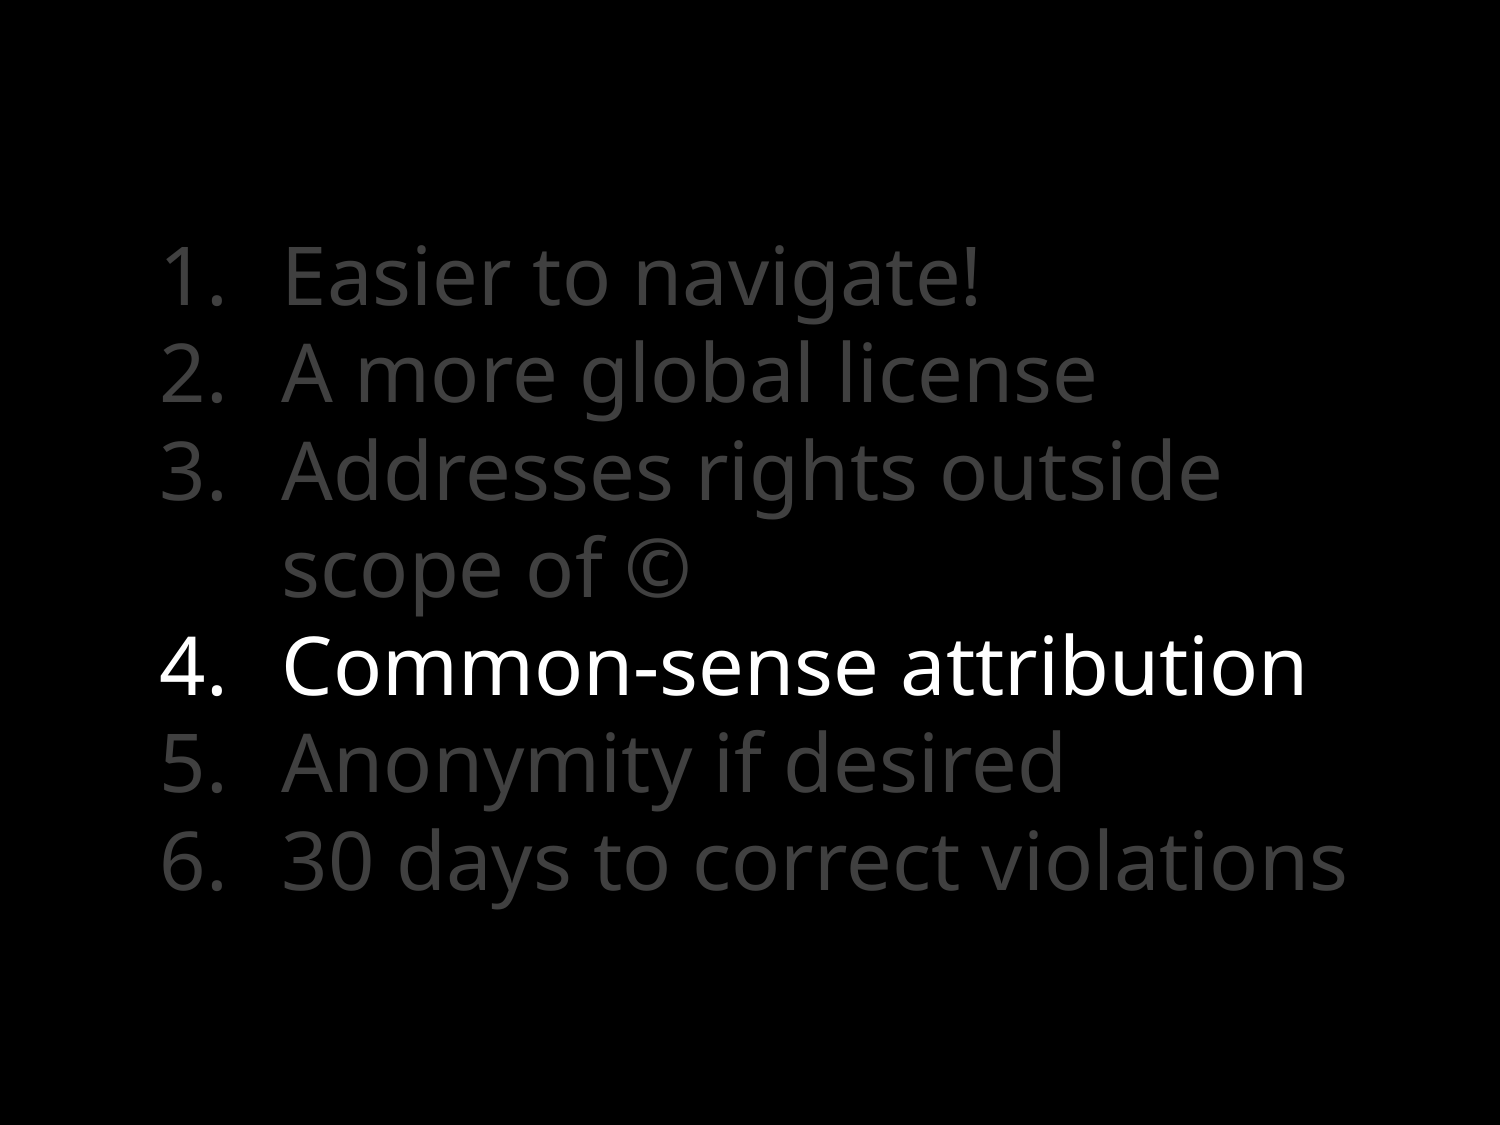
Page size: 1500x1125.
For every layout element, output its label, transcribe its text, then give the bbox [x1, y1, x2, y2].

text_box Easier to navigate! A more global license Addresses rights outside scope of © Common-sense attribution Anonymity if desired 30 days to correct violations [144, 444, 1475, 686]
